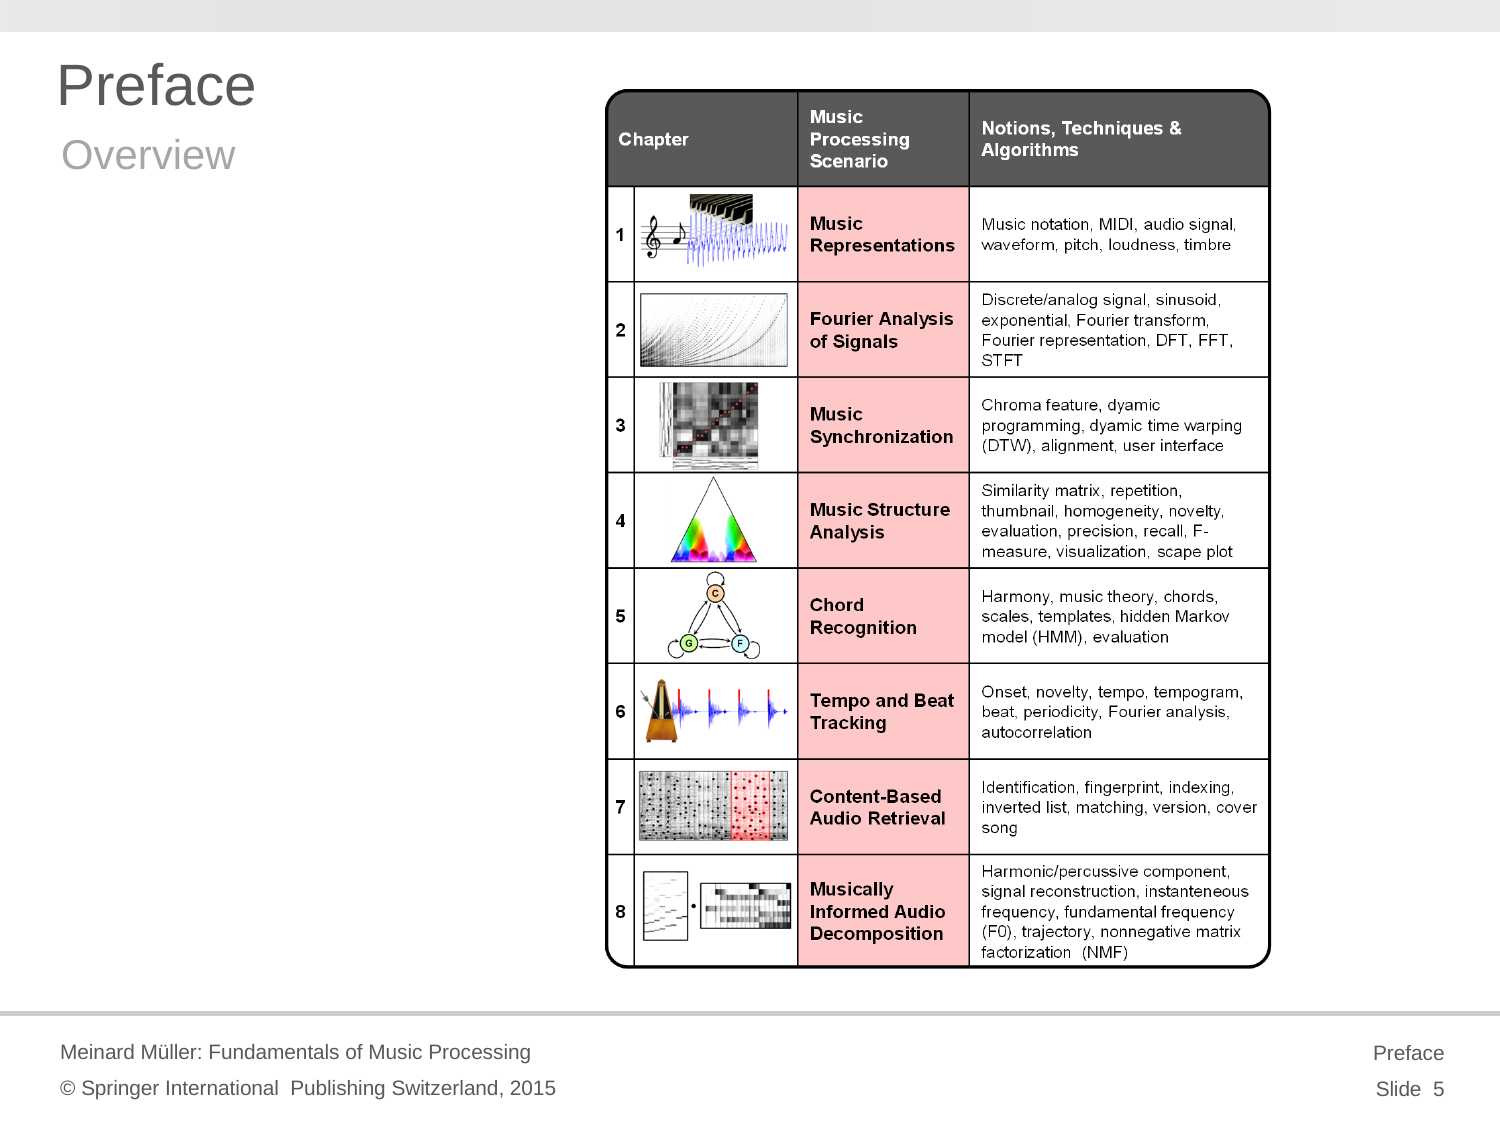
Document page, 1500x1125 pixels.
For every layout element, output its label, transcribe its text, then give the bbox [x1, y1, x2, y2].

picture [0, 0, 1500, 32]
picture [604, 89, 1274, 974]
list Overview [46, 115, 276, 198]
title Preface [40, 39, 1448, 133]
